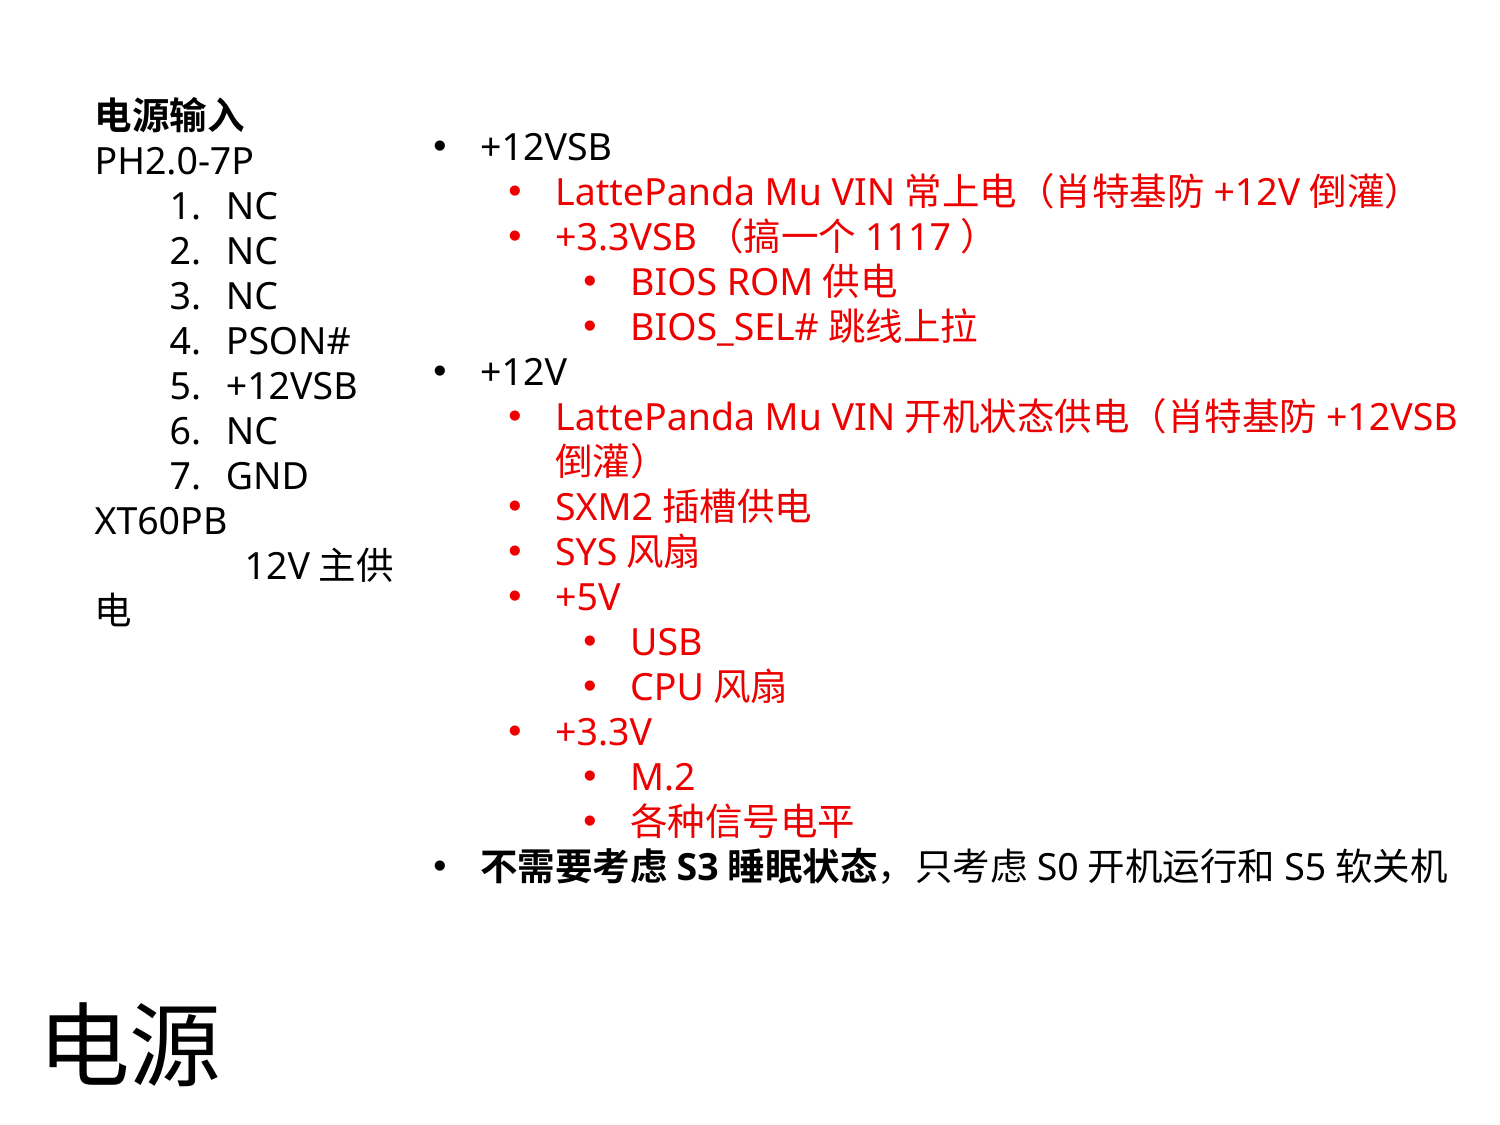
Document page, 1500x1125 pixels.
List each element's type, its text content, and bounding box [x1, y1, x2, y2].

text_box +12VSB LattePanda Mu VIN常上电（肖特基防+12V倒灌） +3.3VSB（搞一个1117） BIOS ROM供电 BIOS_SEL#跳线上拉 +12V LattePanda Mu VIN开机状态供电（肖特基防+12VSB倒灌） SXM2插槽供电 SYS风扇 +5V USB CPU风扇 +3.3V M.2 各种信号电平 不需要考虑S3睡眠状态，只考虑S0开机运行和S5软关机 [418, 115, 1500, 896]
text_box 电源 [23, 980, 654, 1106]
text_box 电源输入 PH2.0-7P NC NC NC PSON# +12VSB NC GND XT60PB 12V主供电 [79, 84, 445, 640]
